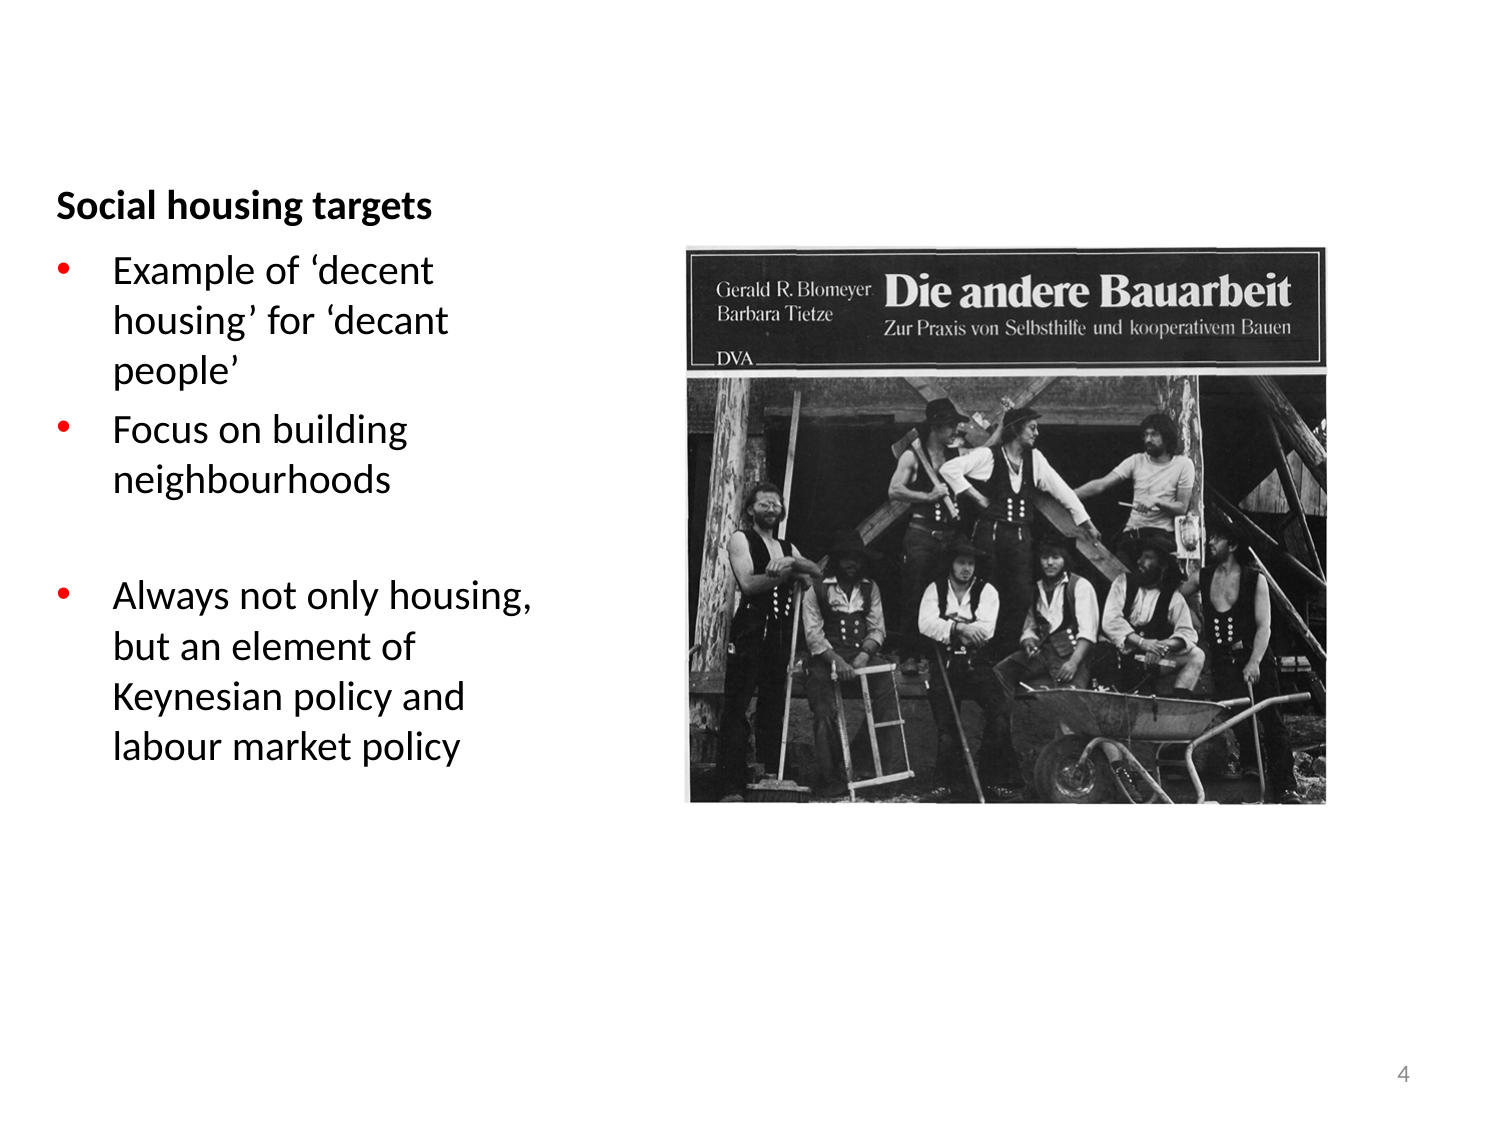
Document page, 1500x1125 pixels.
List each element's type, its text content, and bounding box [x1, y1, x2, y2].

slide_number 4 [1074, 1042, 1425, 1103]
title Social housing targets [41, 44, 569, 235]
list Example of ‘decent housing’ for ‘decant people’ Focus on building neighbourhoods Always not only housing, but an element of Keynesian policy and labour market policy [41, 235, 569, 1083]
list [683, 245, 1328, 805]
